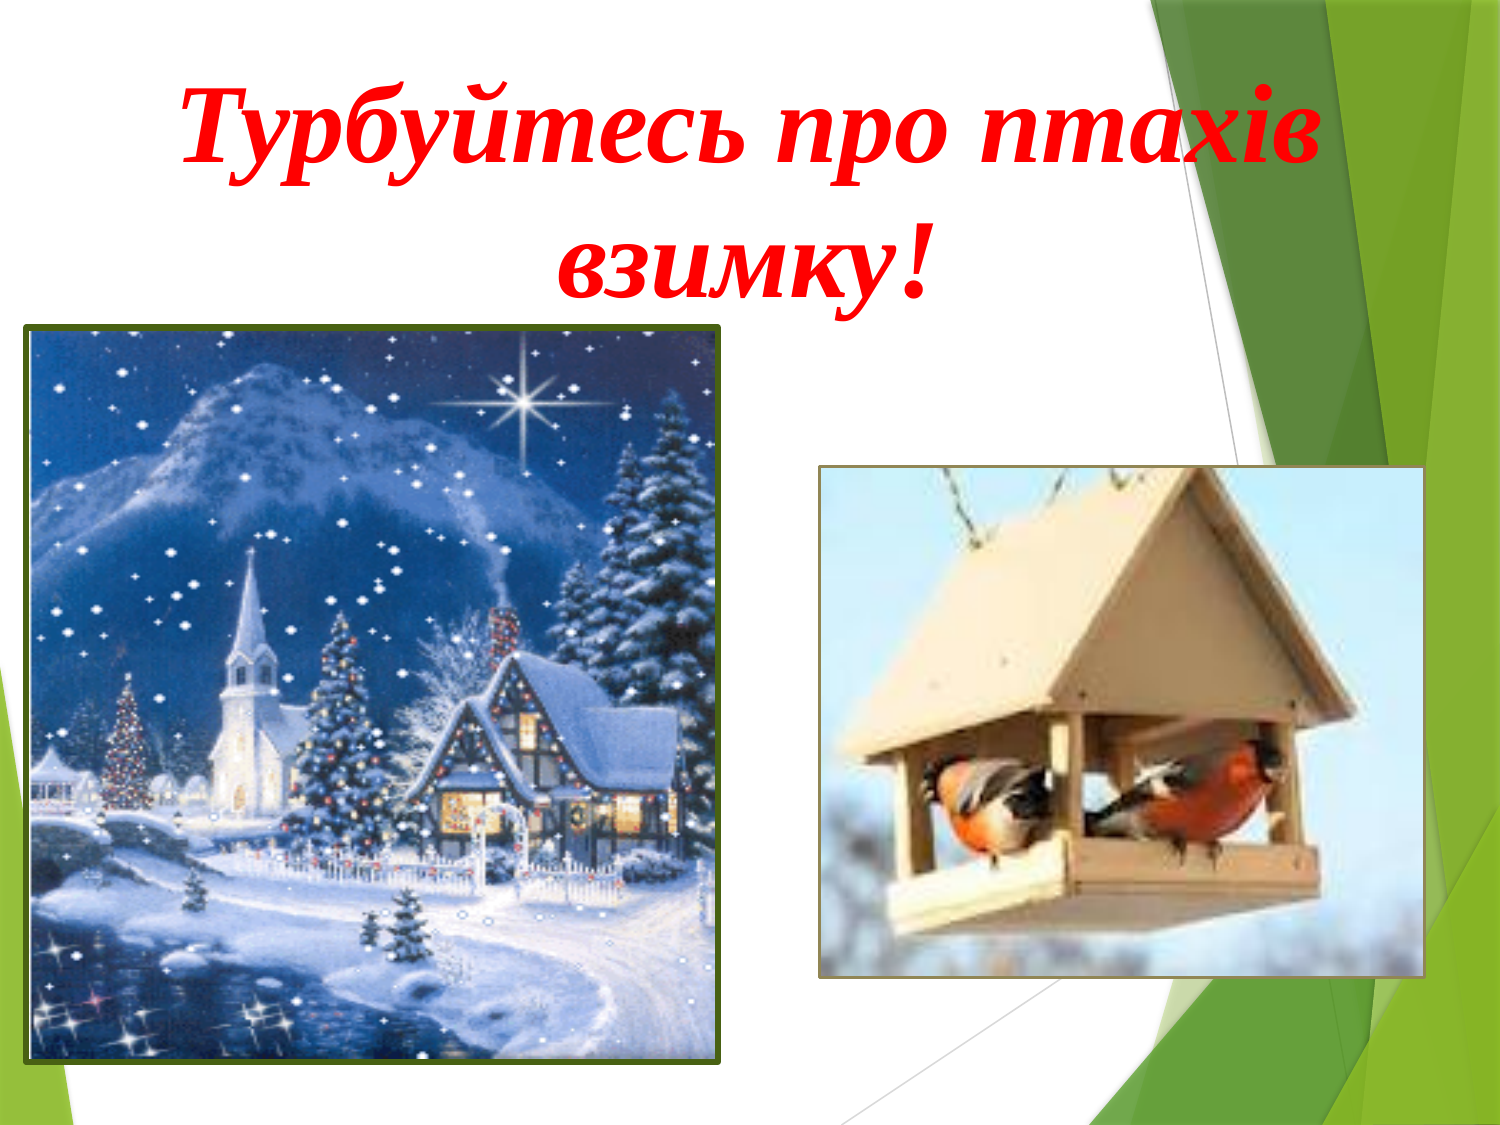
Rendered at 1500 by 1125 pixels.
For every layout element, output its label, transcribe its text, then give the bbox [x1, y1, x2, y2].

text_box Турбуйтесь про птахів взимку! [15, 42, 1483, 328]
picture [820, 467, 1424, 977]
picture [28, 329, 716, 1060]
